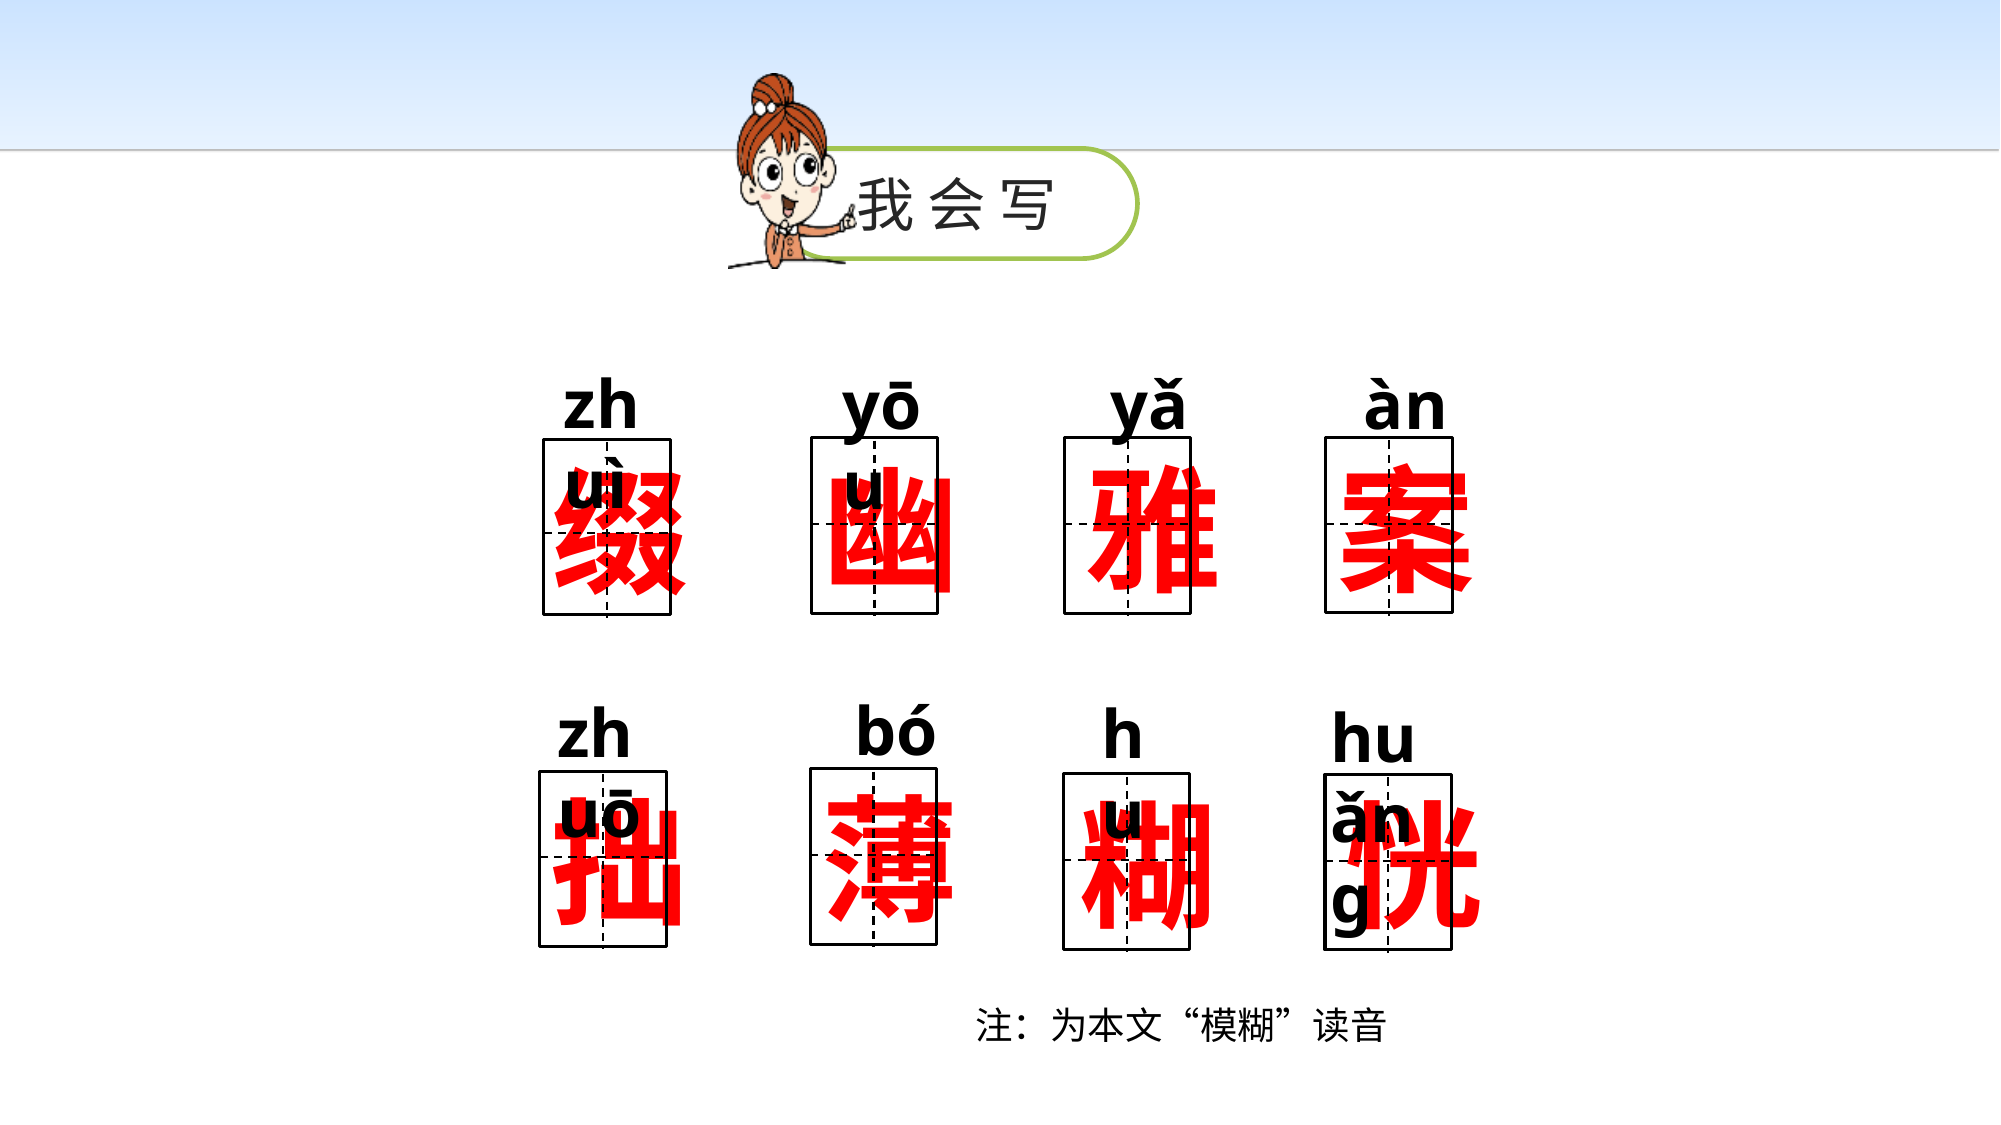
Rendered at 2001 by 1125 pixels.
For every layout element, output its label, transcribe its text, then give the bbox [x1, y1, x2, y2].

picture [728, 73, 857, 269]
text_box 我 会 写 [860, 146, 1140, 261]
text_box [810, 437, 938, 617]
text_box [539, 770, 667, 950]
text_box zhuì [552, 356, 662, 437]
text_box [1063, 773, 1191, 952]
text_box zhuō [545, 684, 685, 856]
text_box yōu [830, 356, 970, 529]
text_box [1325, 437, 1453, 616]
text_box 注：为本文“模糊”读音 [960, 994, 1426, 1054]
text_box hu [1089, 686, 1160, 772]
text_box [1324, 774, 1452, 953]
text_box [809, 768, 937, 948]
text_box àn [1352, 356, 1492, 449]
text_box huǎng [1318, 690, 1458, 942]
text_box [1063, 437, 1191, 617]
text_box yǎ [1099, 356, 1239, 449]
text_box bó [843, 682, 982, 774]
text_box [543, 439, 671, 618]
